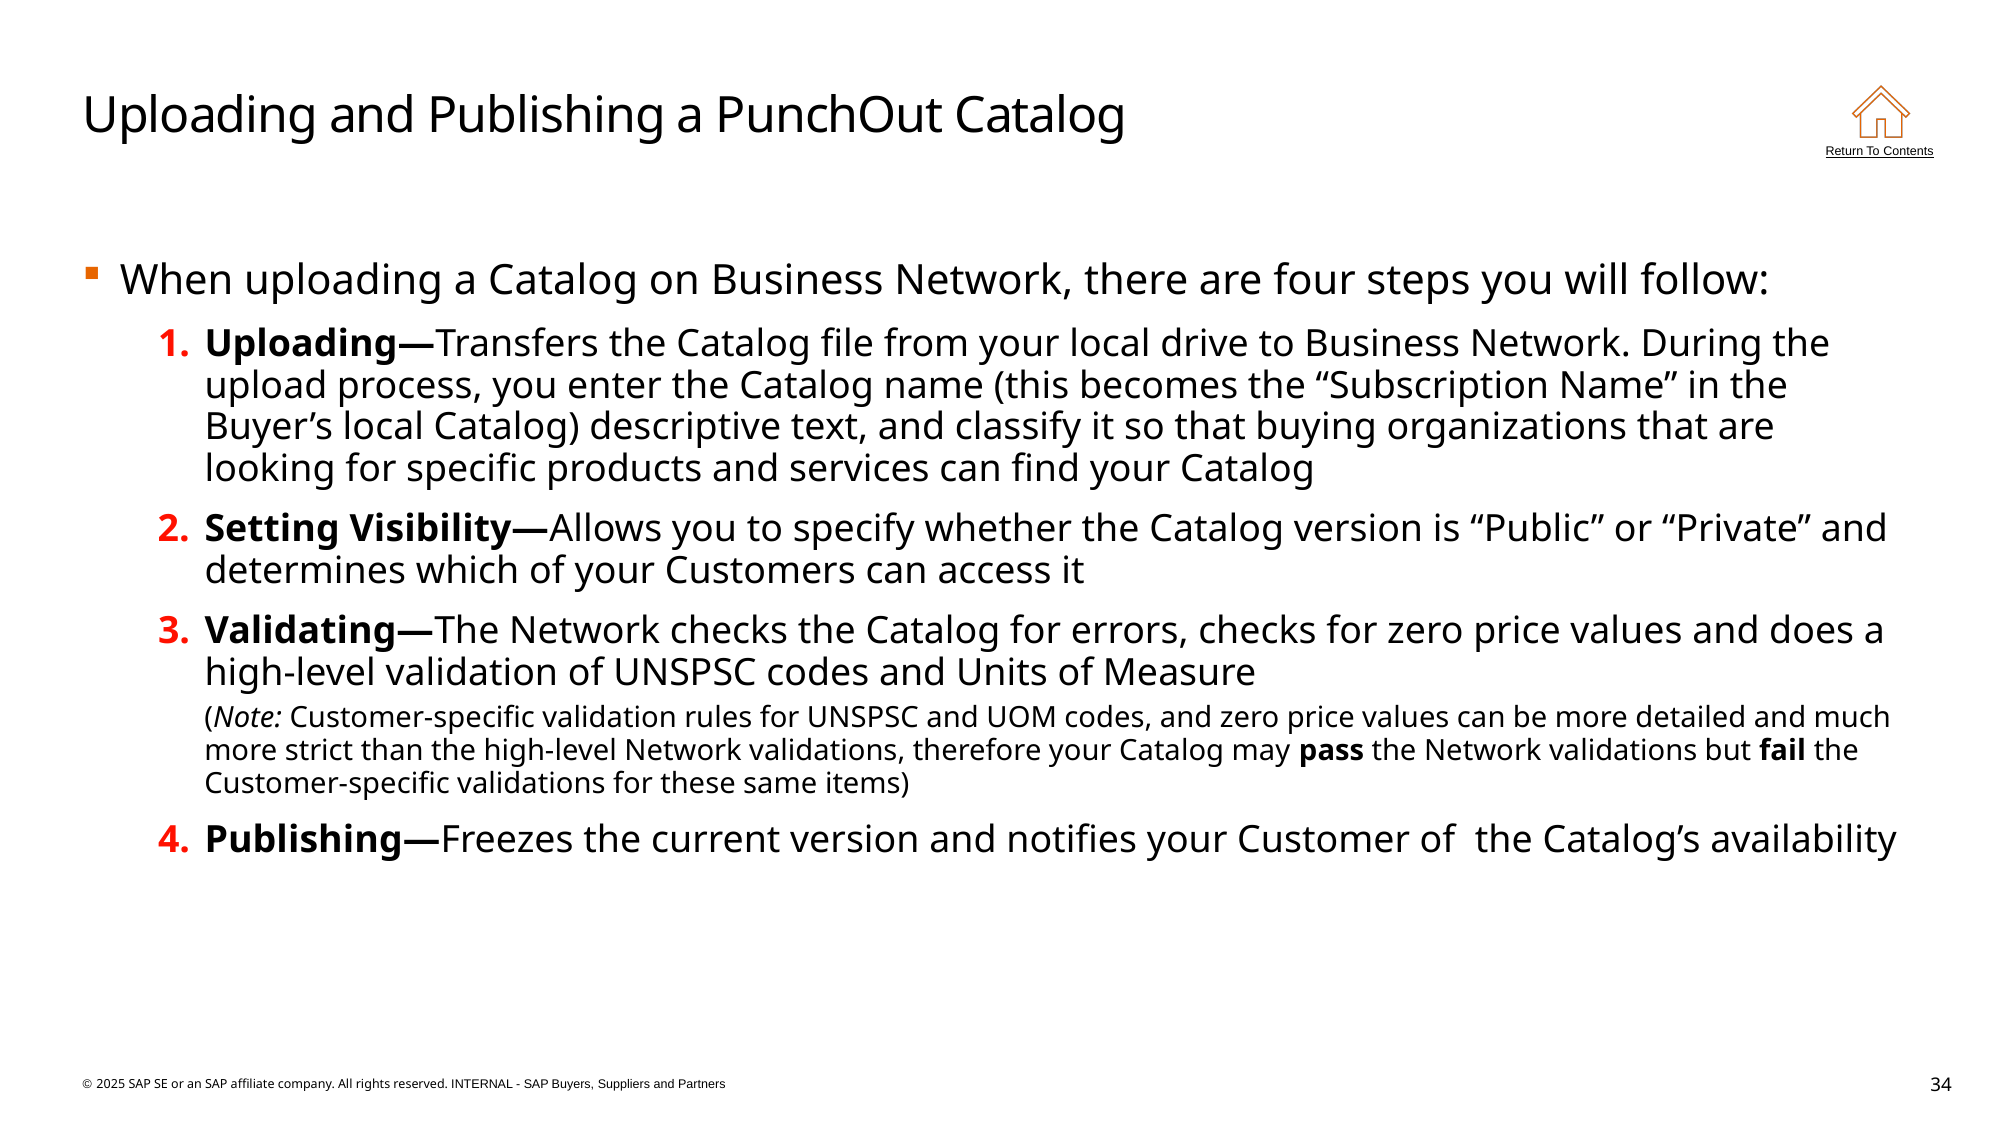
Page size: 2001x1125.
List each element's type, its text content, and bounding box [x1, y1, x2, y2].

title Uploading and Publishing a PunchOut Catalog [82, 82, 1810, 144]
picture [1847, 76, 1915, 145]
list When uploading a Catalog on Business Network, there are four steps you will follow: Uploading—Transfers the Catalog file from your local drive to Business Network. During the upload process, you enter the Catalog name (this becomes the “Subscription Name” in the Buyer’s local Catalog) descriptive text, and classify it so that buying organizations that are looking for specific products and services can find your Catalog Setting Visibility—Allows you to specify whether the Catalog version is “Public” or “Private” and determines which of your Customers can access it Validating—The Network checks the Catalog for errors, checks for zero price values and does a high-level validation of UNSPSC codes and Units of Measure (Note: Customer-specific validation rules for UNSPSC and UOM codes, and zero price values can be more detailed and much more strict than the high-level Network validations, therefore your Catalog may pass the Network validations but fail the Customer-specific validations for these same items) Publishing—Freezes the current version and notifies your Customer of the Catalog’s availability [82, 255, 1918, 1041]
